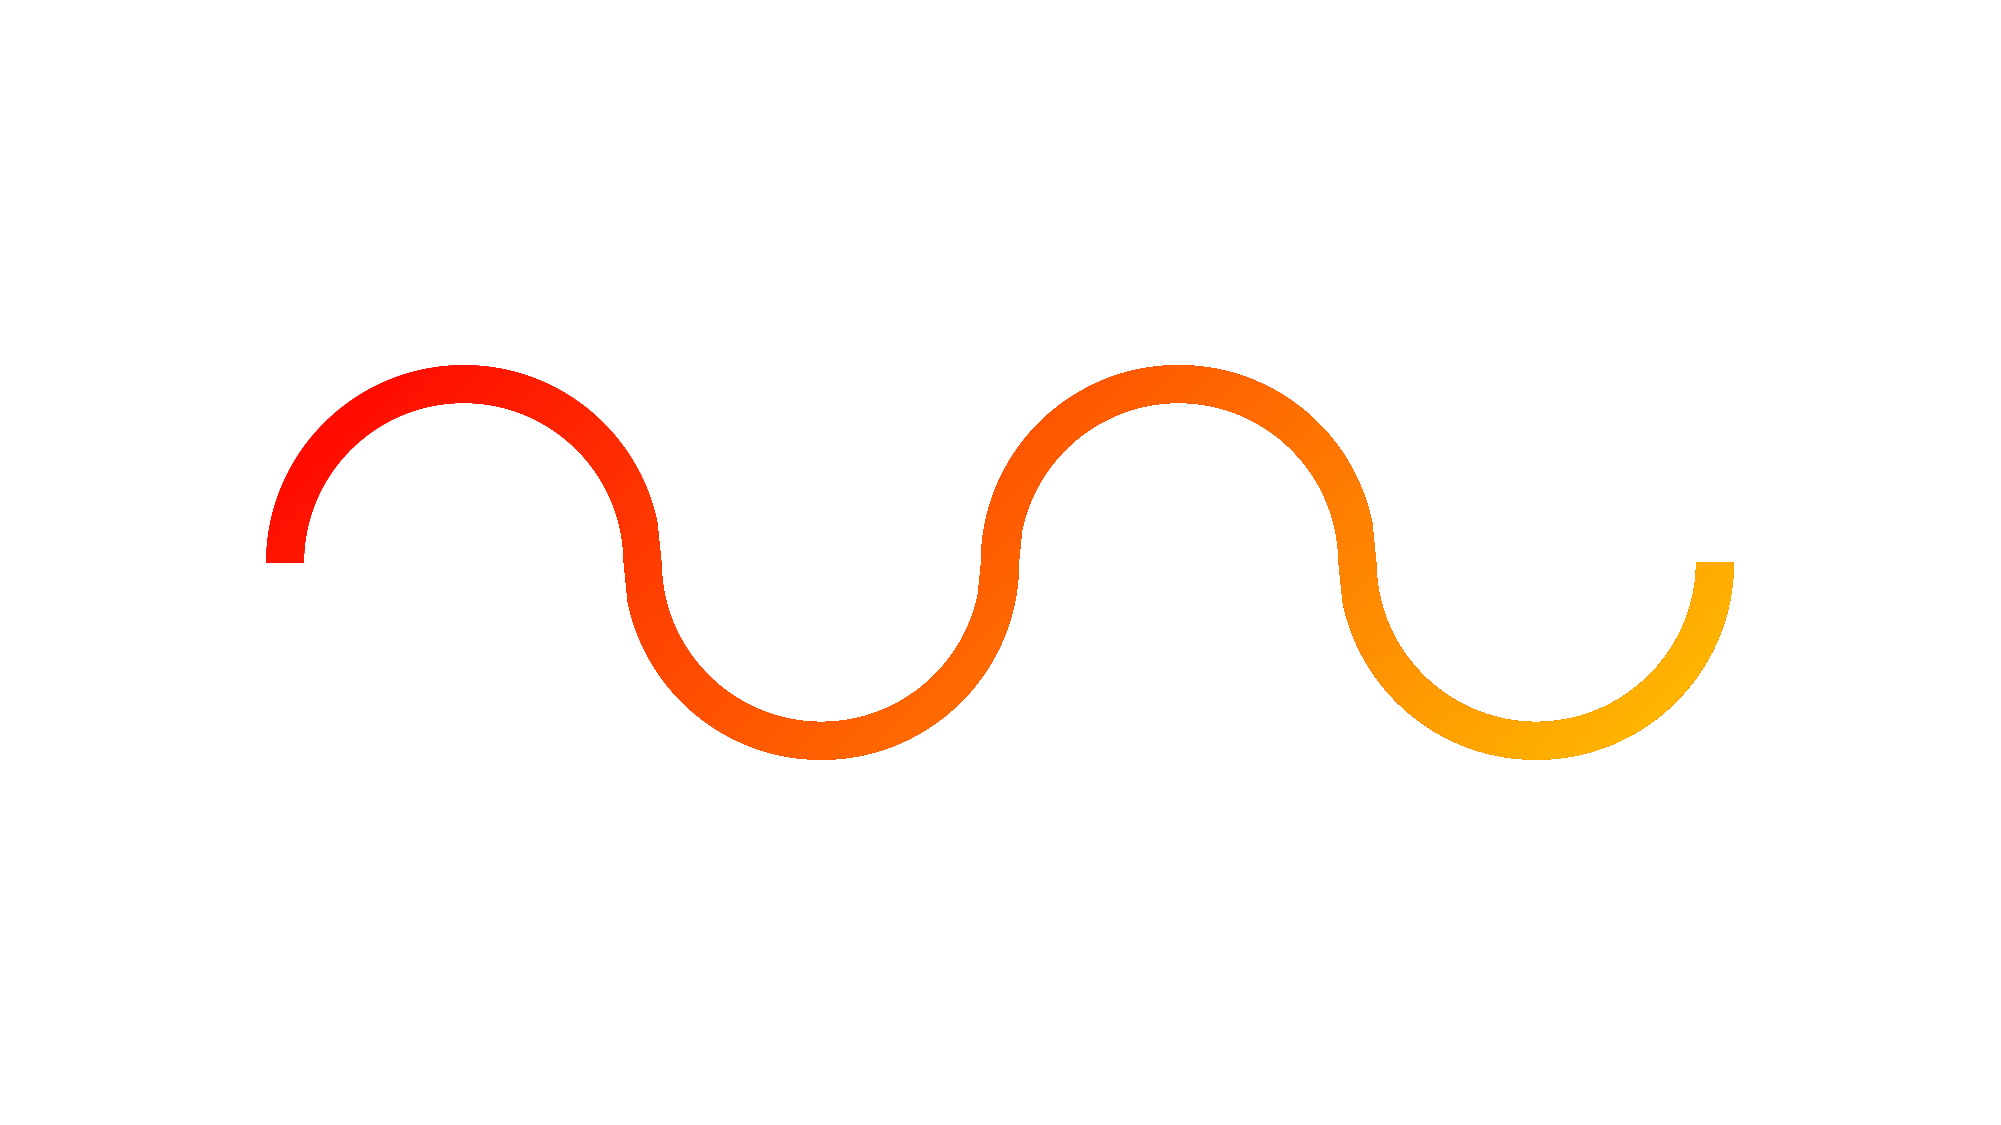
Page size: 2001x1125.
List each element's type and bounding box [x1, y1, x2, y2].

text_box [265, 364, 1735, 761]
